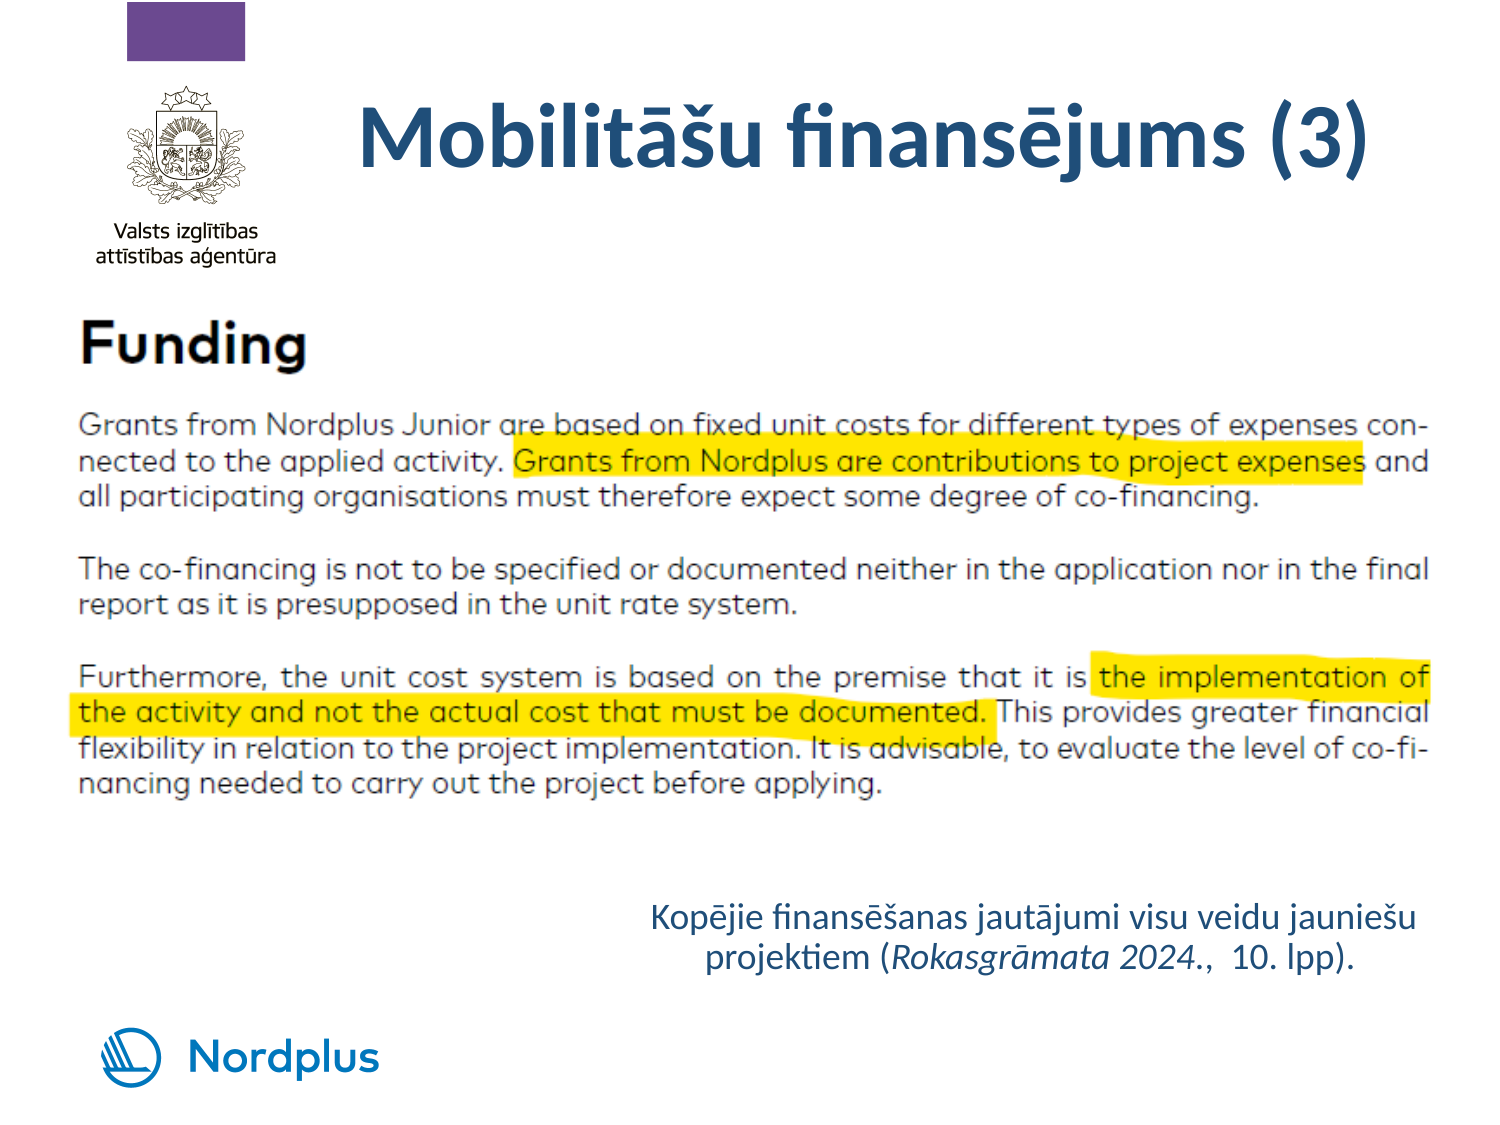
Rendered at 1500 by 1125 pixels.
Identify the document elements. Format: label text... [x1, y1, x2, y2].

picture [0, 0, 1500, 1125]
title Mobilitāšu finansējums (3) [333, 59, 1397, 215]
text_box Kopējie finansēšanas jautājumi visu veidu jauniešu projektiem (Rokasgrāmata 2024., 10. lpp). [620, 889, 1449, 986]
